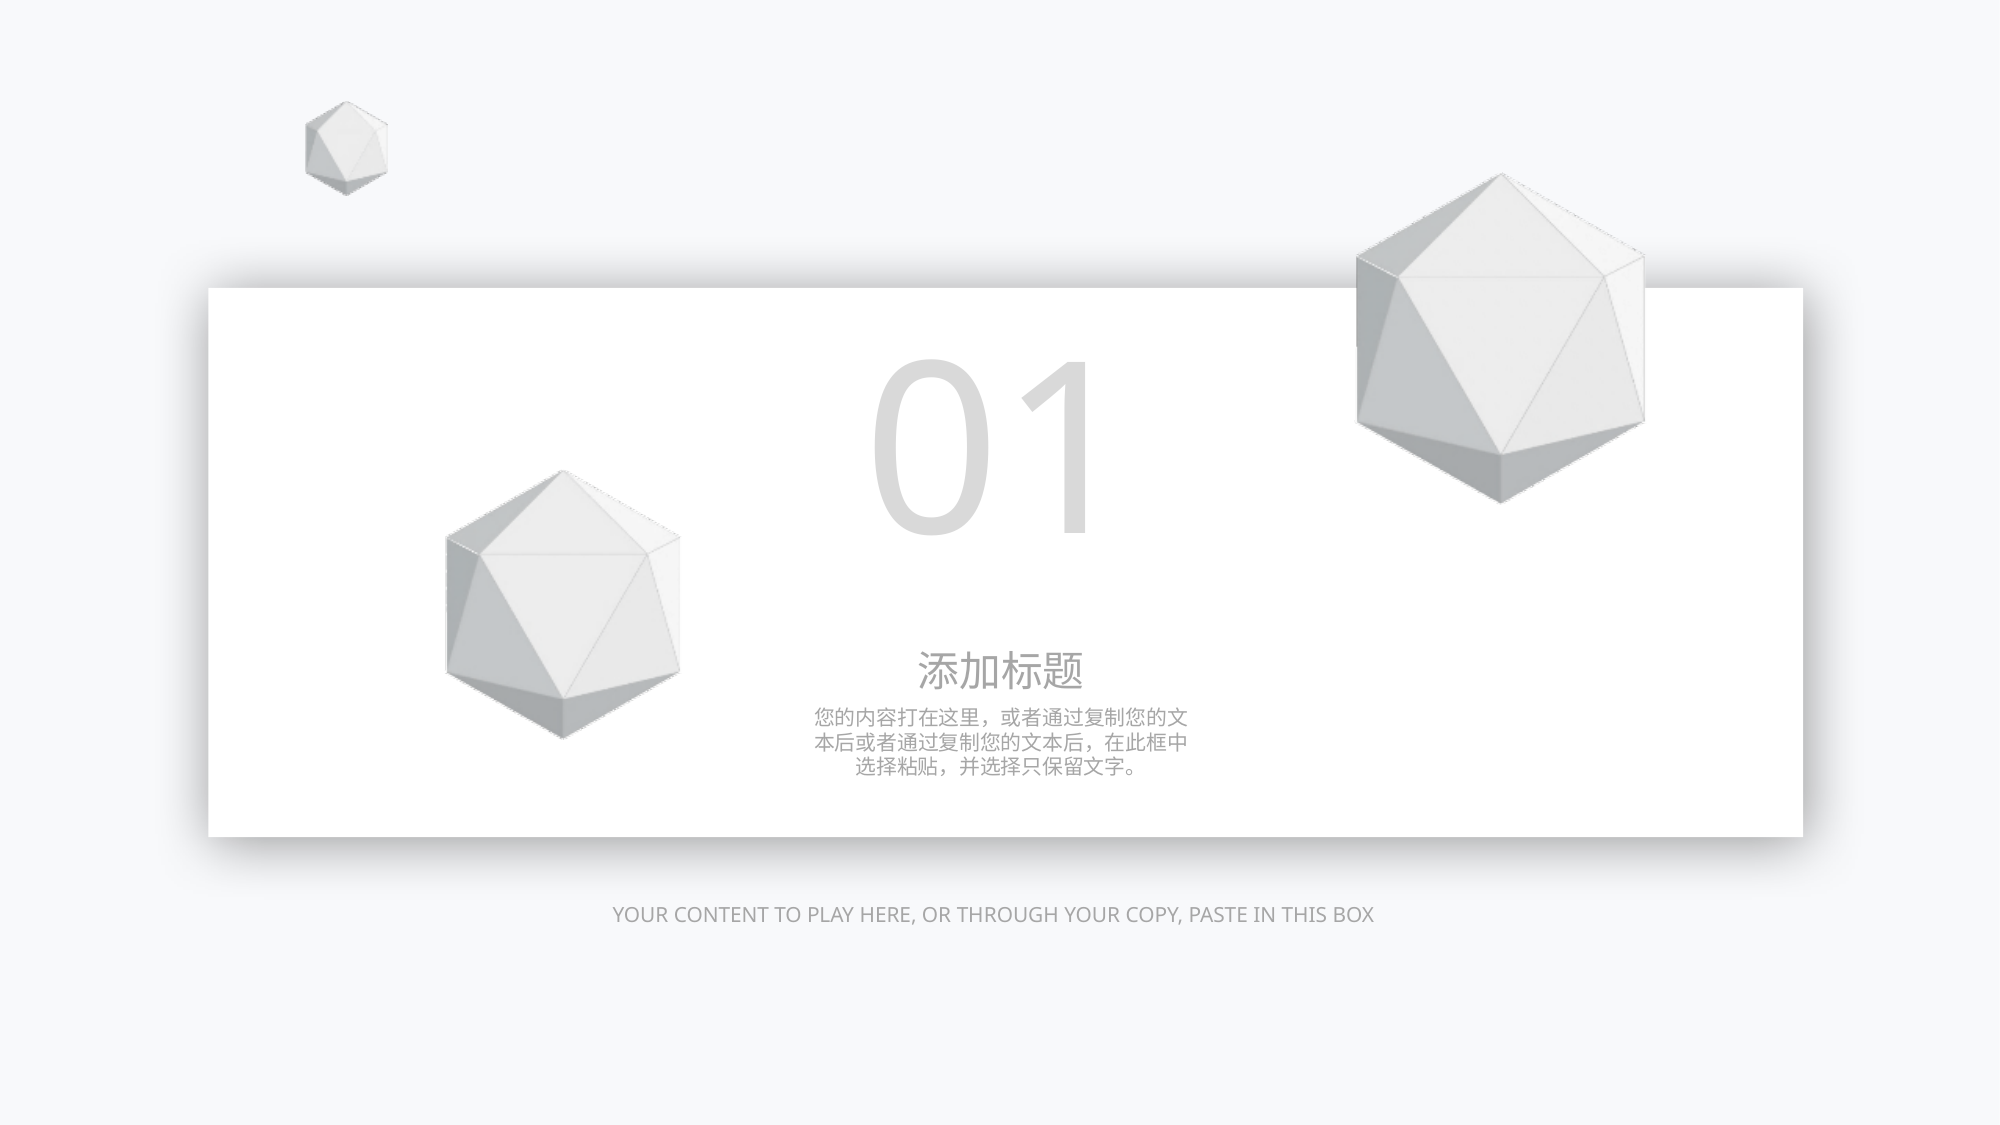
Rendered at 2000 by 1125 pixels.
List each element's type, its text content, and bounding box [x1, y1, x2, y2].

text_box [206, 286, 1805, 839]
picture [444, 469, 682, 740]
text_box 添加标题 [848, 645, 1154, 696]
text_box 您的内容打在这里，或者通过复制您的文本后或者通过复制您的文本后，在此框中选择粘贴，并选择只保留文字。 [813, 704, 1189, 780]
text_box 01 [848, 286, 1153, 589]
picture [1353, 172, 1647, 506]
picture [304, 101, 388, 196]
text_box YOUR CONTENT TO PLAY HERE, OR THROUGH YOUR COPY, PASTE IN THIS BOX [549, 901, 1437, 927]
